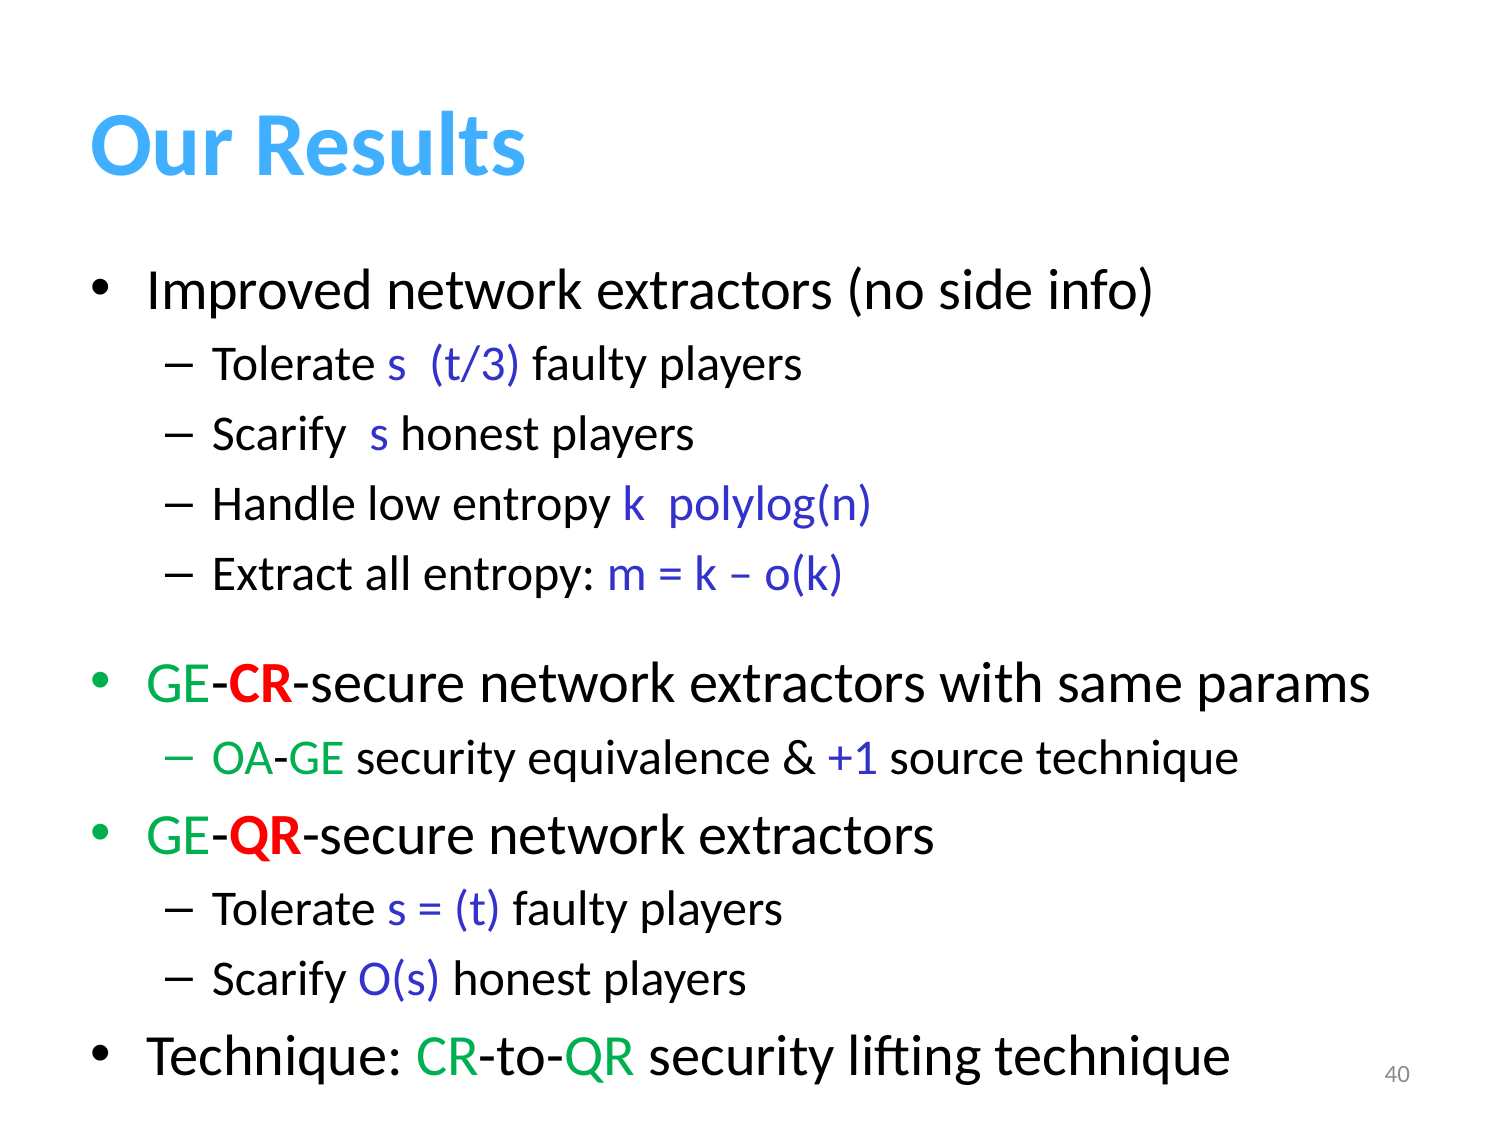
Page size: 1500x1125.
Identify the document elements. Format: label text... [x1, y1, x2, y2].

slide_number 40 [1074, 1042, 1425, 1103]
title Our Results [75, 45, 1425, 233]
